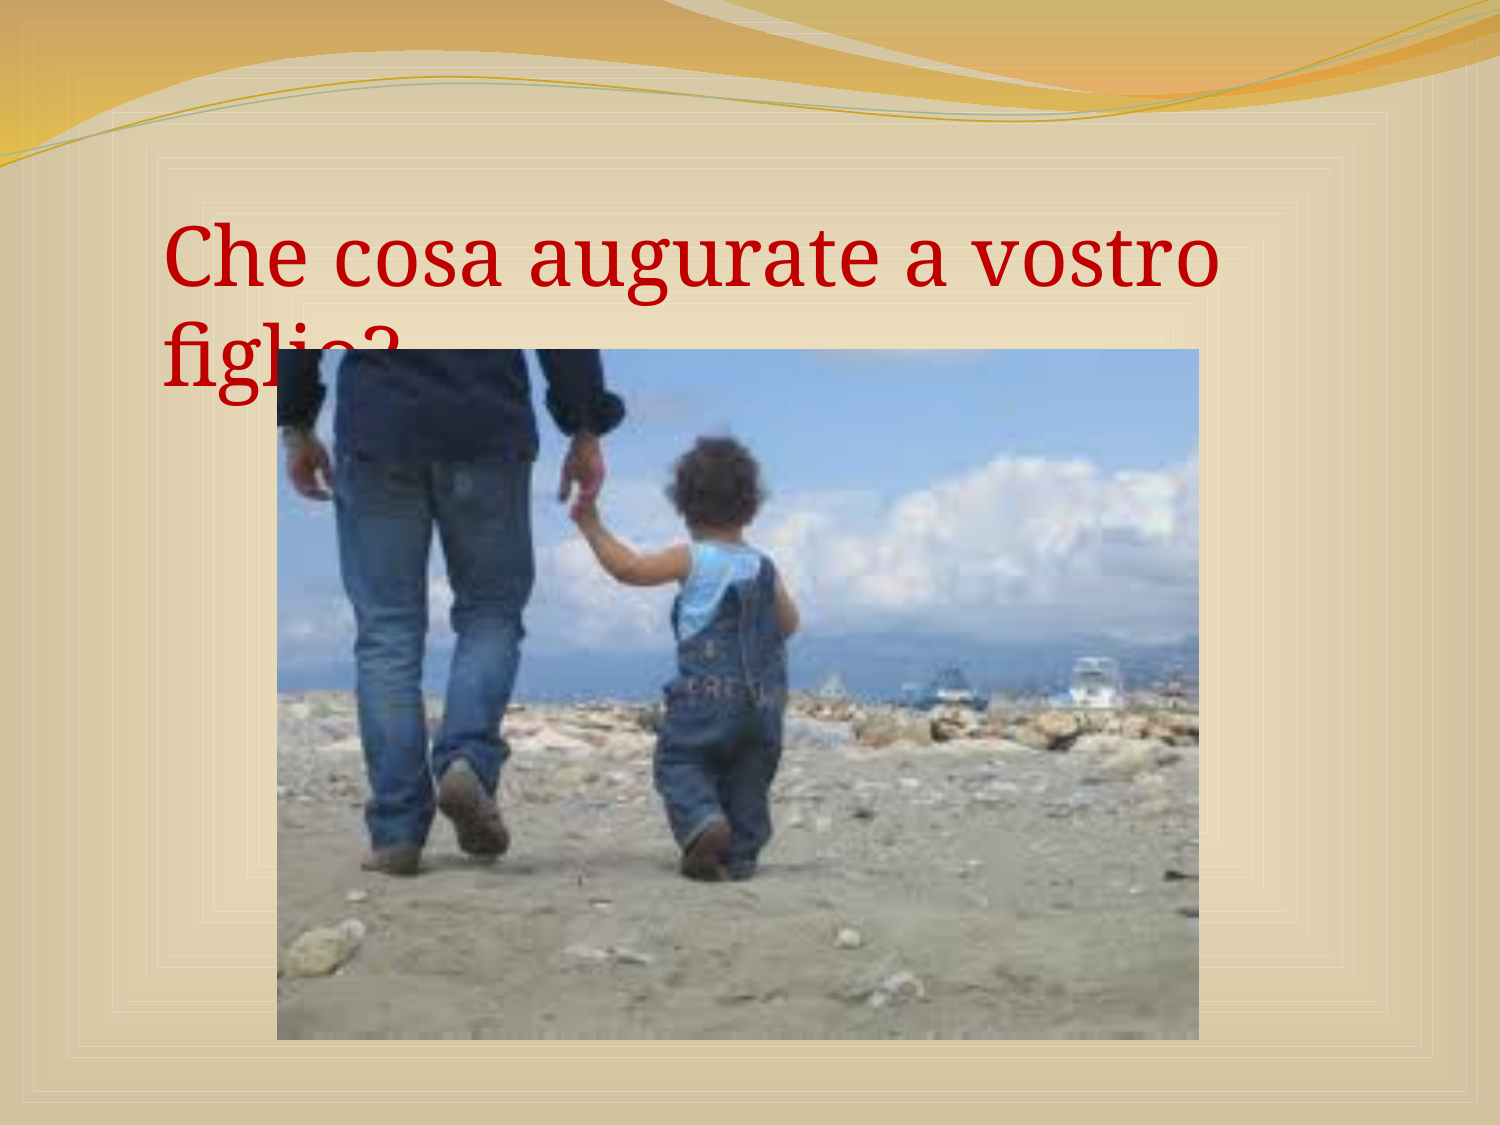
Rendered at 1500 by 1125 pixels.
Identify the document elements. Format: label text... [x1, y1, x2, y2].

picture [277, 349, 1200, 1041]
text_box Che cosa augurate a vostro figlio? [147, 196, 1447, 411]
